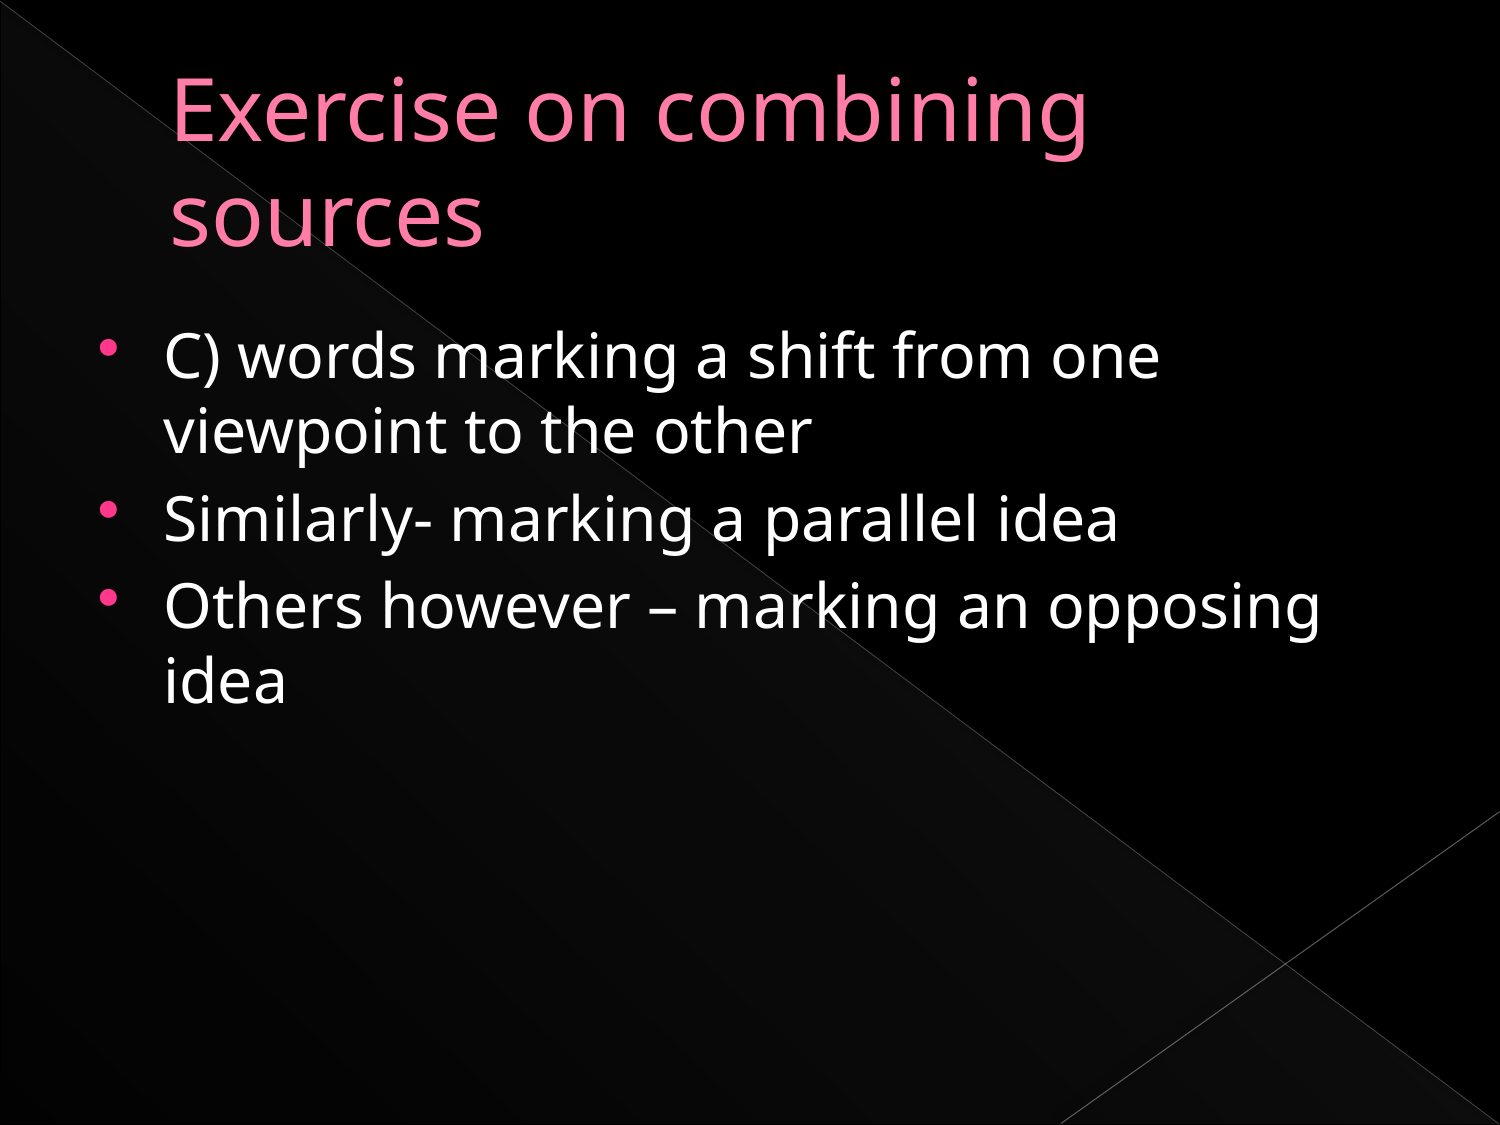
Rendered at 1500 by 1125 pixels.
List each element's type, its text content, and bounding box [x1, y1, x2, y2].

title Exercise on combining sources [75, 43, 1425, 274]
list C) words marking a shift from one viewpoint to the other Similarly- marking a parallel idea Others however – marking an opposing idea [75, 308, 1425, 1059]
